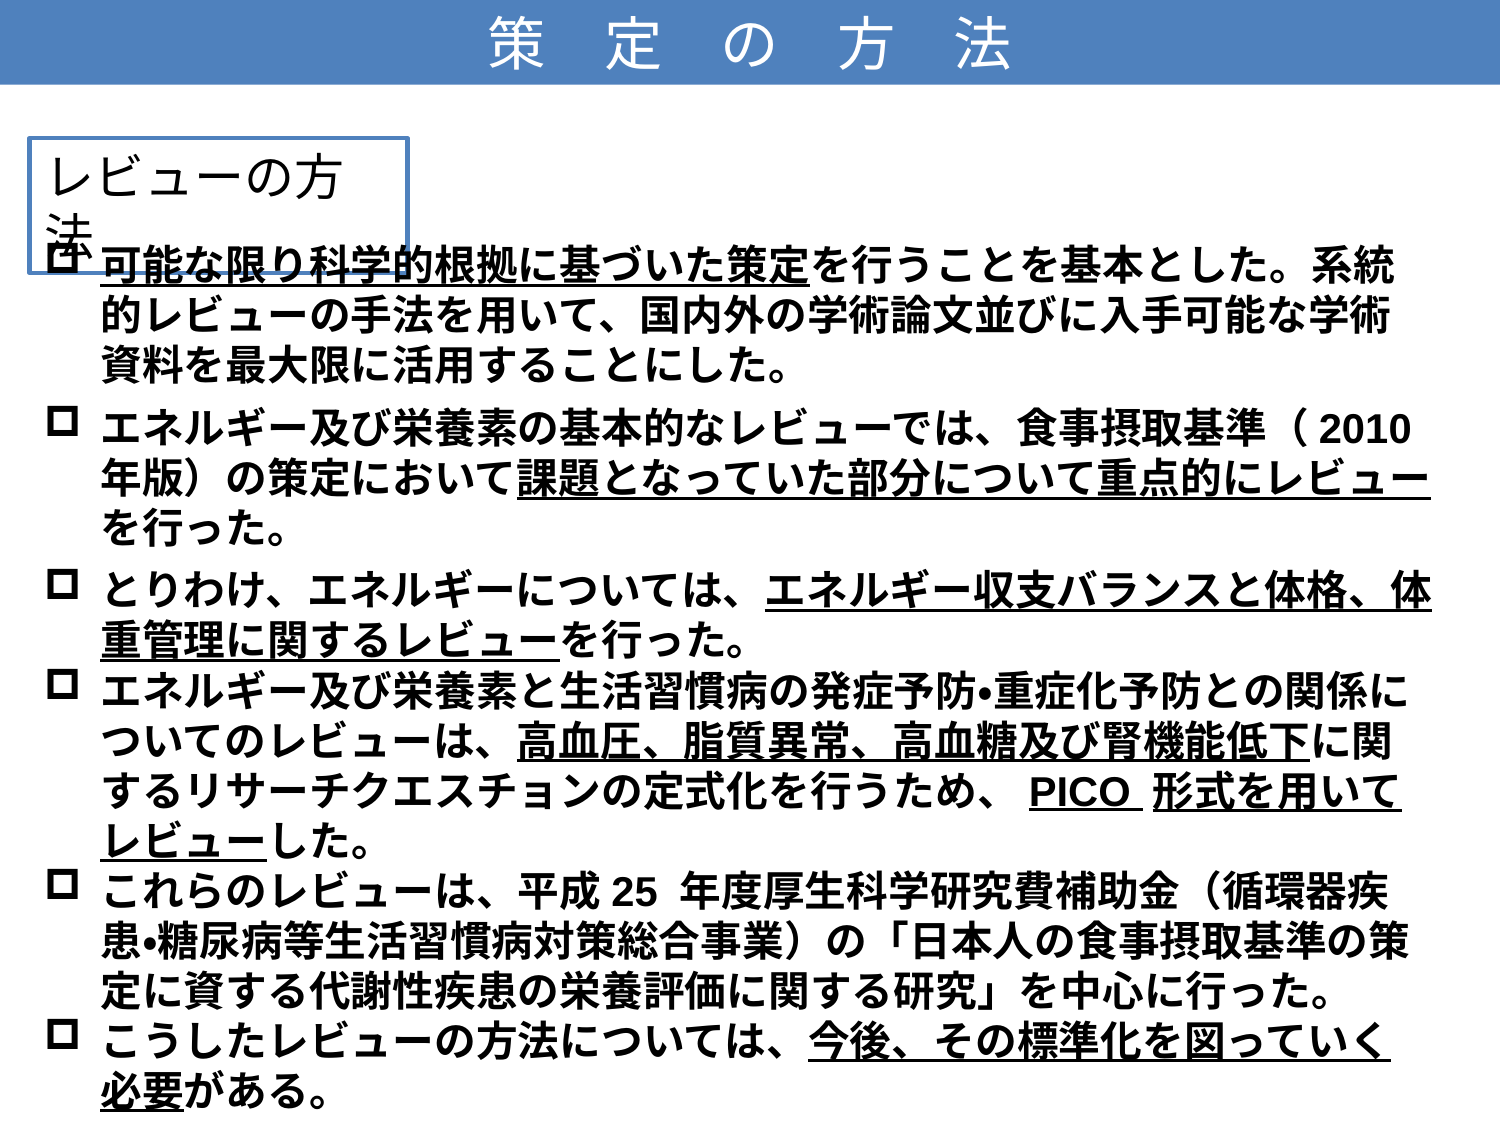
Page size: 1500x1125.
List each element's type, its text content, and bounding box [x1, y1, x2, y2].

text_box 可能な限り科学的根拠に基づいた策定を行うことを基本とした。系統的レビューの手法を用いて、国内外の学術論文並びに入手可能な学術資料を最大限に活用することにした。 エネルギー及び栄養素の基本的なレビューでは、食事摂取基準（2010年版）の策定において課題となっていた部分について重点的にレビューを行った。 とりわけ、エネルギーについては、エネルギー収支バランスと体格、体重管理に関するレビューを行った。 エネルギー及び栄養素と生活習慣病の発症予防・重症化予防との関係についてのレビューは、高血圧、脂質異常、高血糖及び腎機能低下に関するリサーチクエスチョンの定式化を行うため、PICO 形式を用いてレビューした。 これらのレビューは、平成25 年度厚生科学研究費補助金（循環器疾患・糖尿病等生活習慣病対策総合事業）の「日本人の食事摂取基準の策定に資する代謝性疾患の栄養評価に関する研究」を中心に行った。 こうしたレビューの方法については、今後、その標準化を図っていく必要がある。 [29, 231, 1447, 1125]
text_box レビューの方法 [27, 136, 410, 275]
text_box 策 定 の 方 法 [0, 0, 1500, 87]
